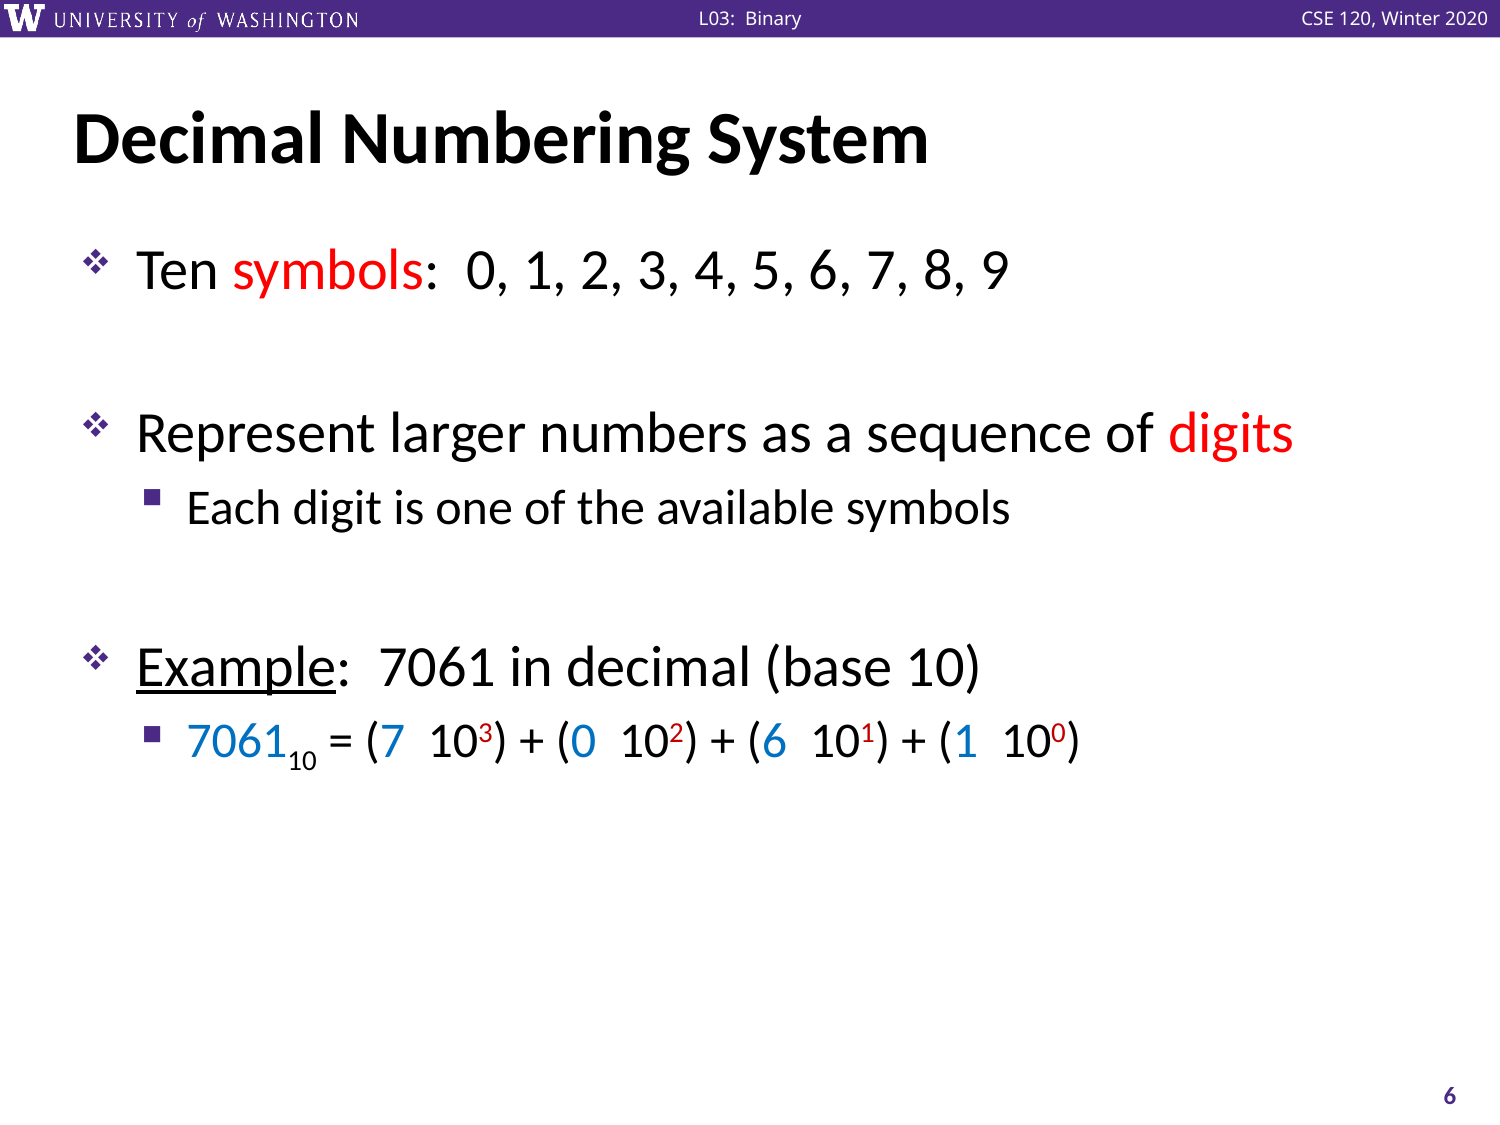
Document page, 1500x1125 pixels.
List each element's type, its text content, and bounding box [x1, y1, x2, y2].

slide_number 6 [1400, 1065, 1500, 1125]
title Decimal Numbering System [58, 71, 1438, 197]
picture [4, 4, 358, 32]
